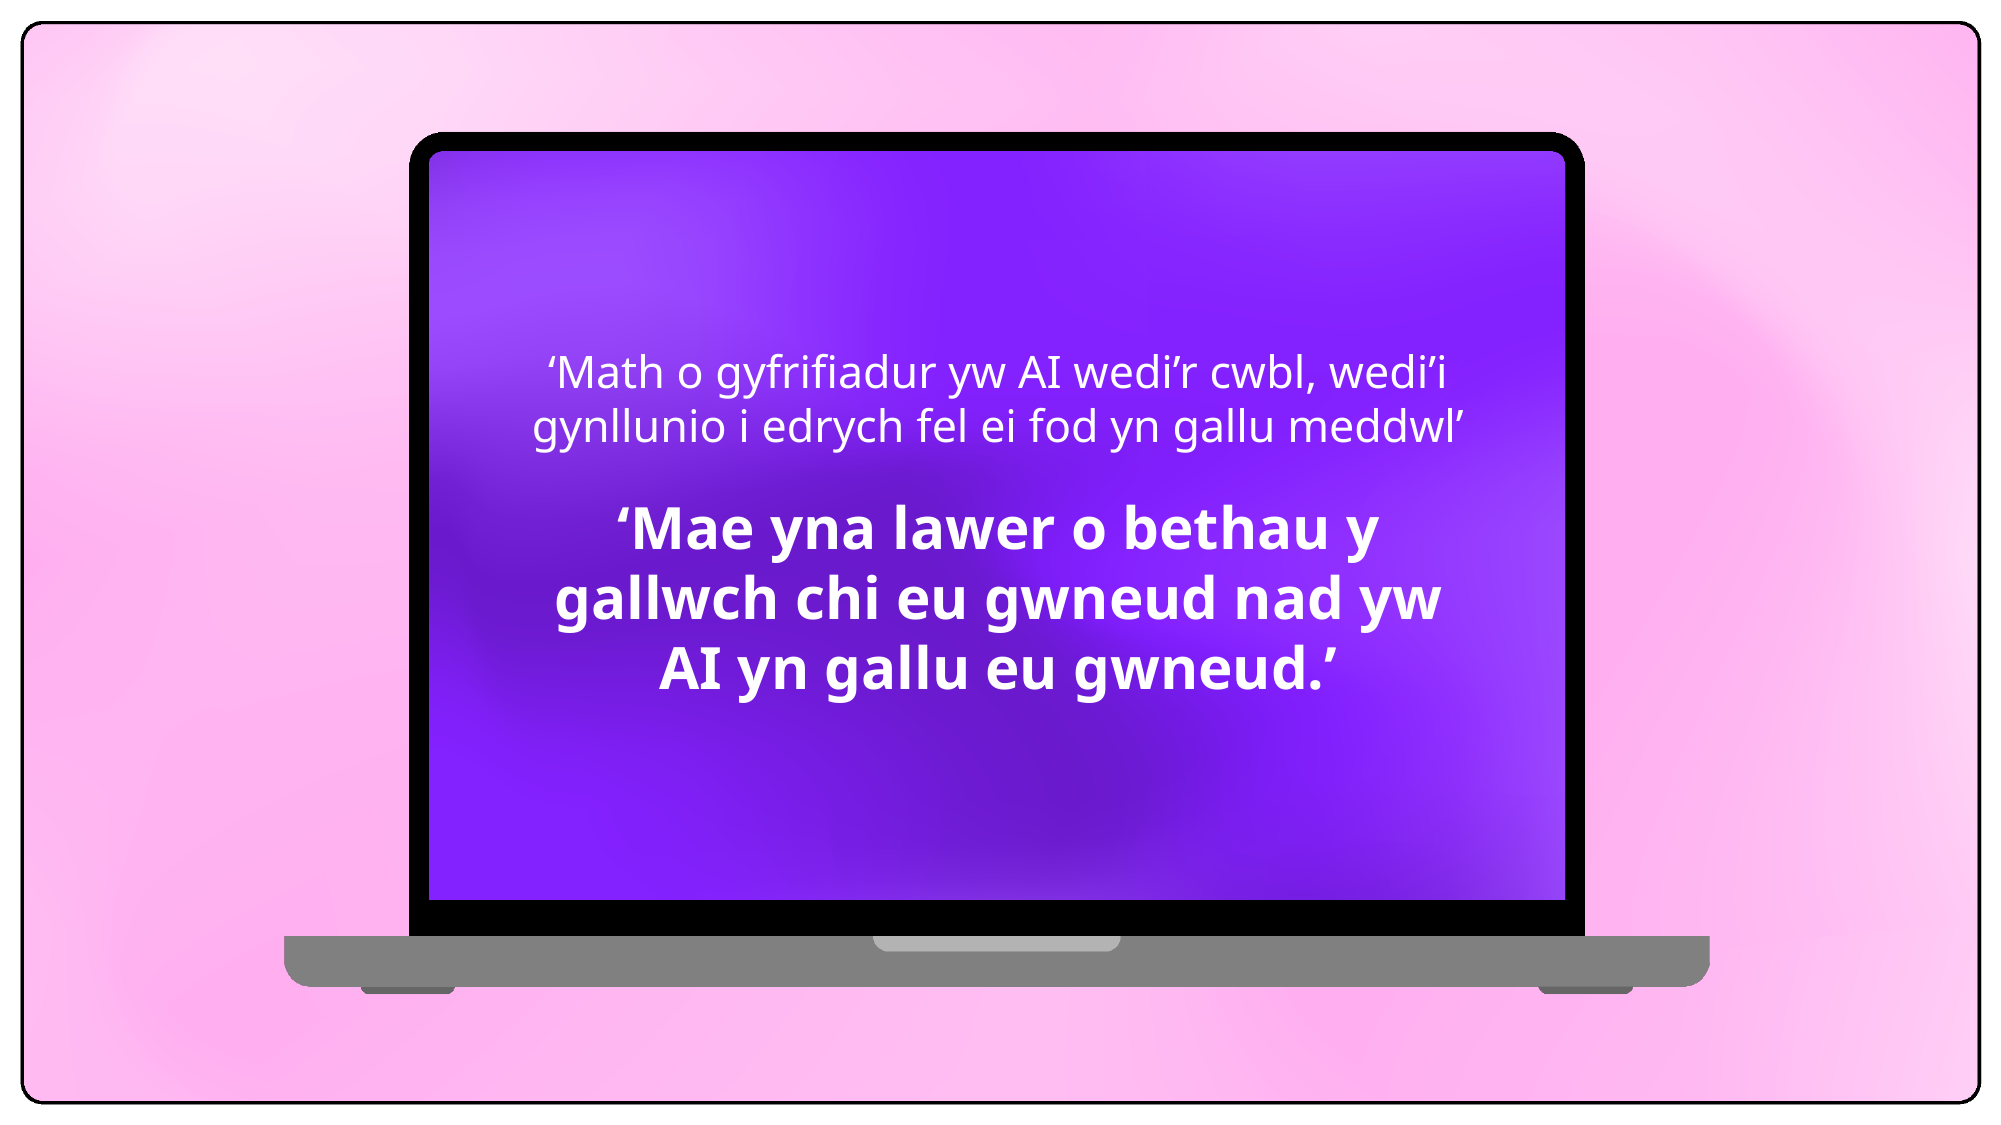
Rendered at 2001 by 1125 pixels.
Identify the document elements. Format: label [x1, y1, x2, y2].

text_box [471, 336, 1526, 712]
picture [0, 0, 2000, 1125]
